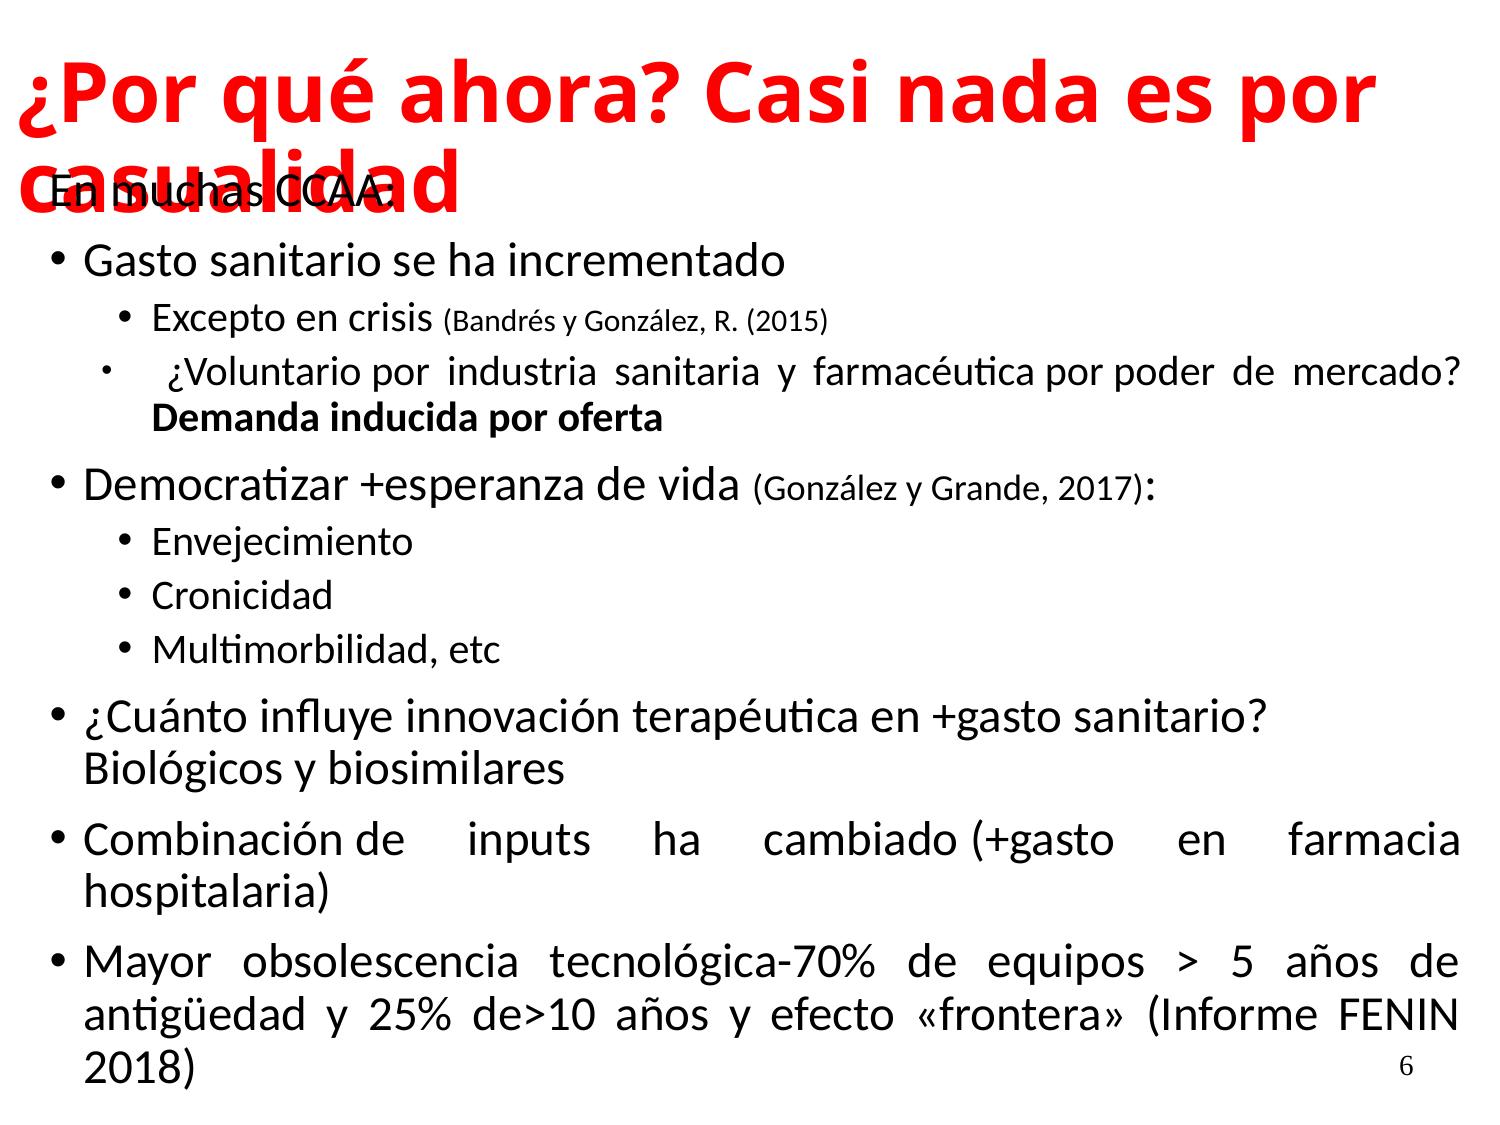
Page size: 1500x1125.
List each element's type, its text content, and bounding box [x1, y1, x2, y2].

list En muchas CCAA: Gasto sanitario se ha incrementado Excepto en crisis (Bandrés y González, R. (2015) ¿Voluntario por industria sanitaria y farmacéutica por poder de mercado? Demanda inducida por oferta Democratizar +esperanza de vida (González y Grande, 2017): Envejecimiento Cronicidad Multimorbilidad, etc ¿Cuánto influye innovación terapéutica en +gasto sanitario? Biológicos y biosimilares Combinación de inputs ha cambiado (+gasto en farmacia hospitalaria) Mayor obsolescencia tecnológica-70% de equipos > 5 años de antigüedad y 25% de>10 años y efecto «frontera» (Informe FENIN 2018) [34, 156, 1478, 1105]
slide_number 6 [1246, 1024, 1429, 1103]
title ¿Por qué ahora? Casi nada es por casualidad [2, 42, 1496, 182]
